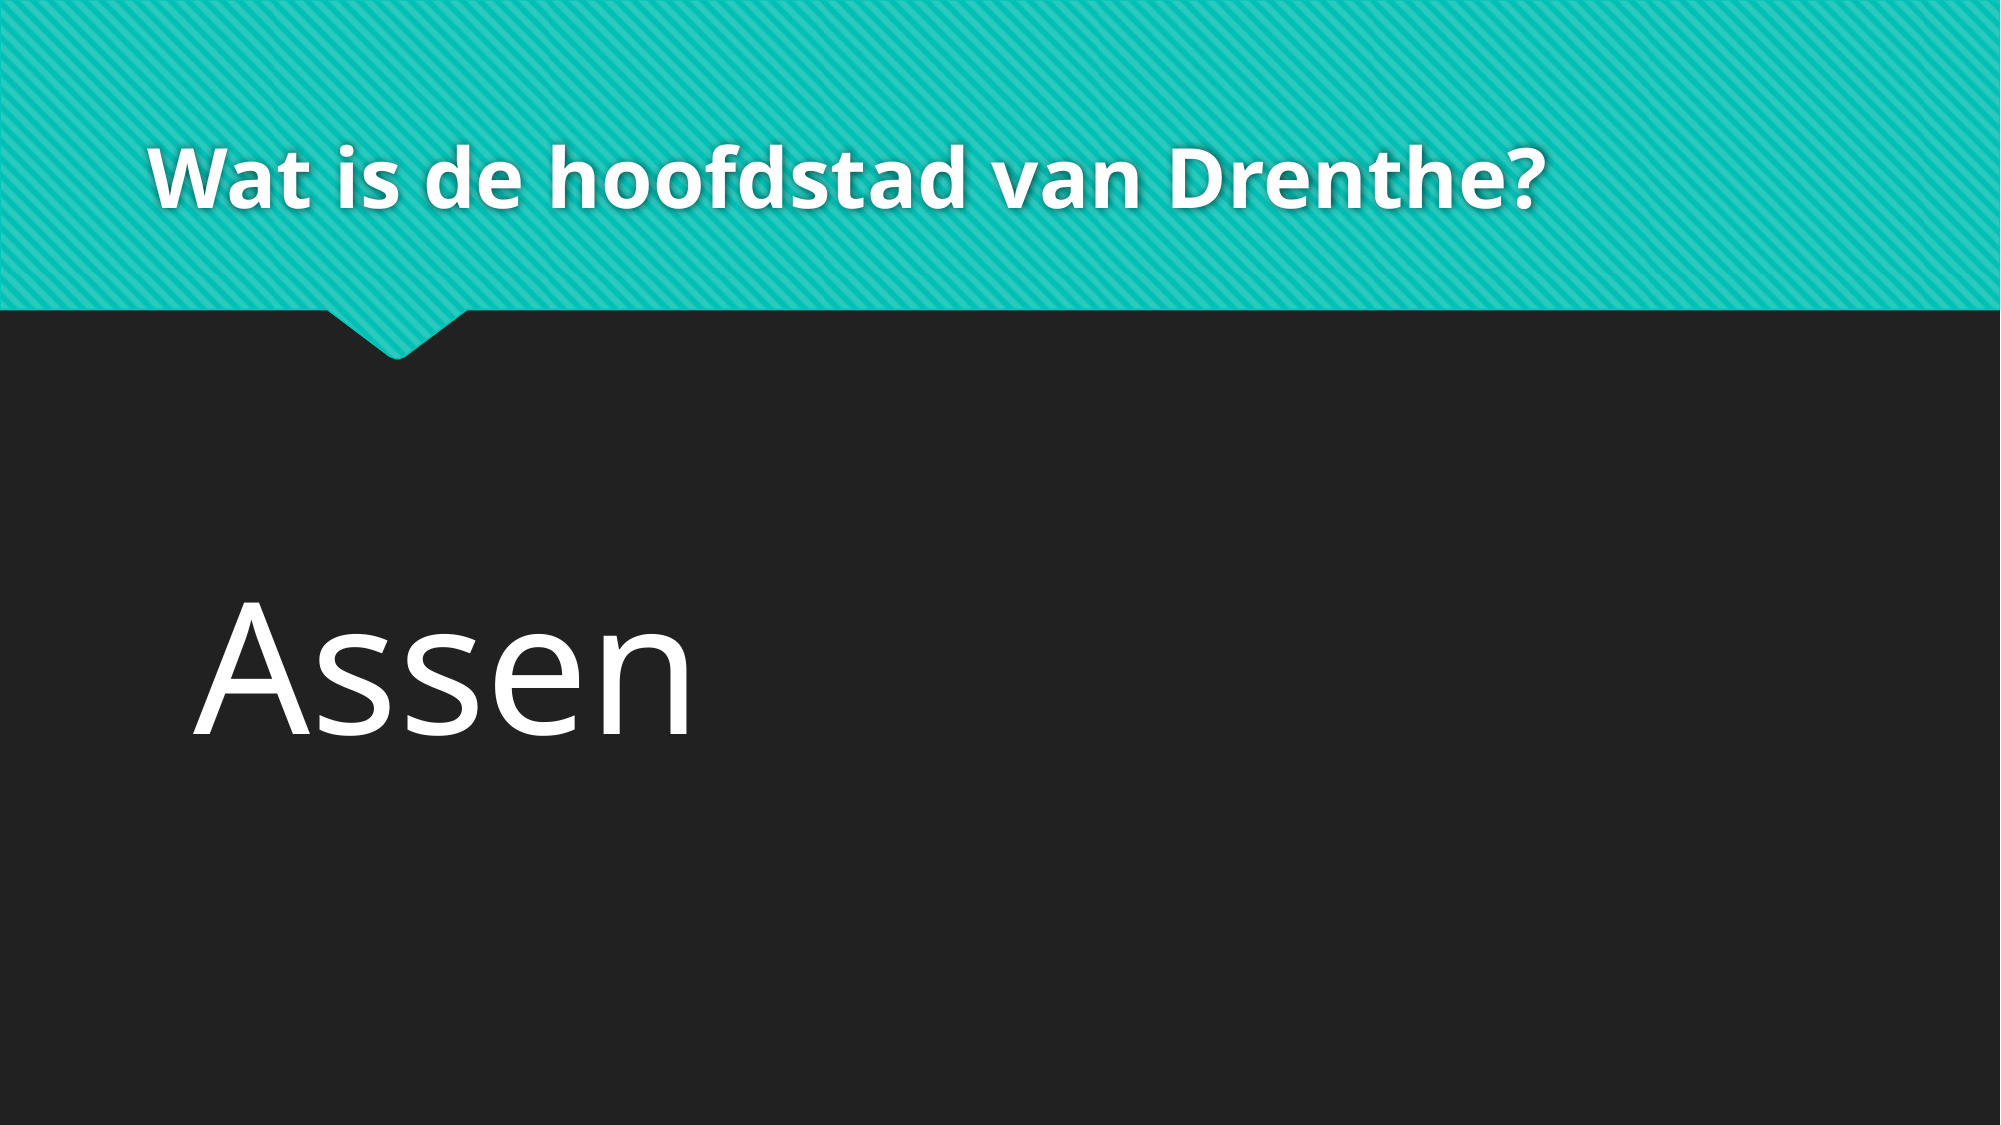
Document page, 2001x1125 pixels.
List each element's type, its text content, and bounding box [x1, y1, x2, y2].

text_box Assen [178, 544, 803, 779]
title Wat is de hoofdstad van Drenthe? [132, 73, 1868, 233]
